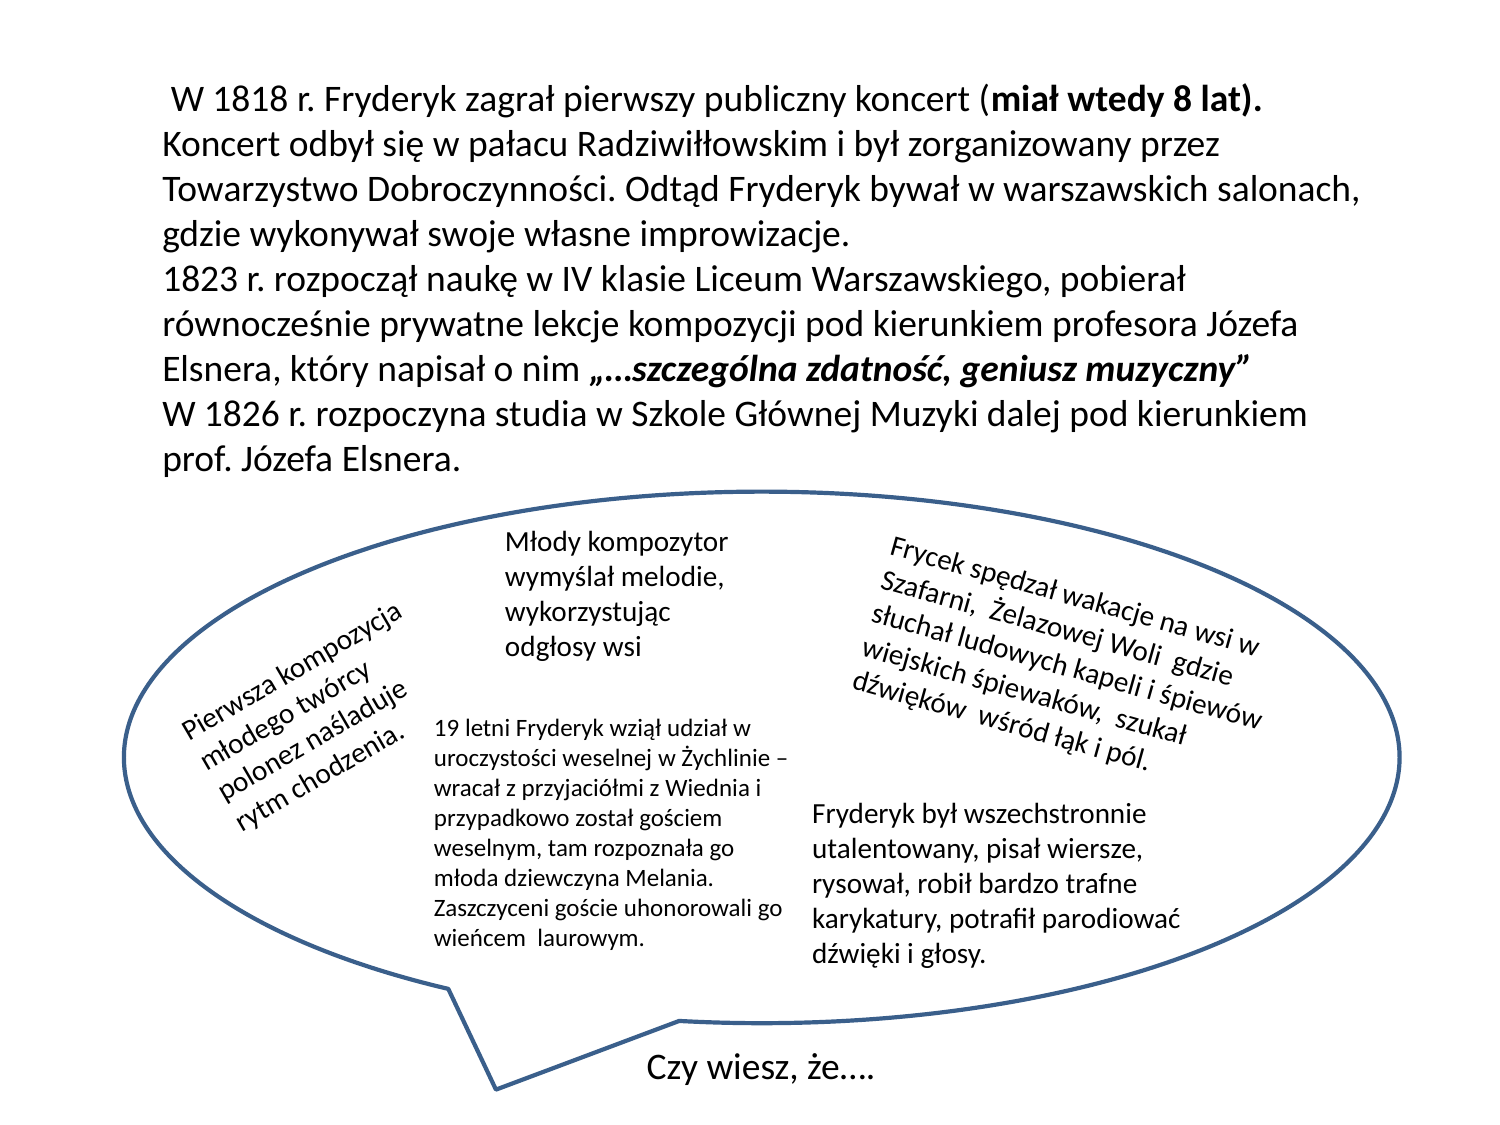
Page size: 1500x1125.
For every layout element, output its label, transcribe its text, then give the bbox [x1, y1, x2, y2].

text_box Fryderyk był wszechstronnie utalentowany, pisał wiersze, rysował, robił bardzo trafne karykatury, potrafił parodiować dźwięki i głosy. [797, 786, 1223, 977]
text_box Pierwsza kompozycja młodego twórcy polonez naśladuje rytm chodzenia. [158, 568, 491, 851]
text_box Czy wiesz, że…. [631, 1034, 1247, 1095]
text_box 19 letni Fryderyk wziął udział w uroczystości weselnej w Żychlinie – wracał z przyjaciółmi z Wiednia i przypadkowo został gościem weselnym, tam rozpoznała go młoda dziewczyna Melania. Zaszczyceni goście uhonorowali go wieńcem laurowym. [419, 704, 809, 959]
text_box [121, 489, 1402, 1092]
text_box Młody kompozytor wymyślał melodie, wykorzystując odgłosy wsi [490, 515, 774, 670]
text_box Frycek spędzał wakacje na wsi w Szafarni, Żelazowej Woli gdzie słuchał ludowych kapeli i śpiewów wiejskich śpiewaków, szukał dźwięków wśród łąk i pól. [833, 515, 1317, 819]
text_box W 1818 r. Fryderyk zagrał pierwszy publiczny koncert (miał wtedy 8 lat). Koncert odbył się w pałacu Radziwiłłowskim i był zorganizowany przez Towarzystwo Dobroczynności. Odtąd Fryderyk bywał w warszawskich salonach, gdzie wykonywał swoje własne improwizacje. 1823 r. rozpoczął naukę w IV klasie Liceum Warszawskiego, pobierał równocześnie prywatne lekcje kompozycji pod kierunkiem profesora Józefa Elsnera, który napisał o nim „…szczególna zdatność, geniusz muzyczny” W 1826 r. rozpoczyna studia w Szkole Głównej Muzyki dalej pod kierunkiem prof. Józefa Elsnera. [147, 66, 1388, 577]
